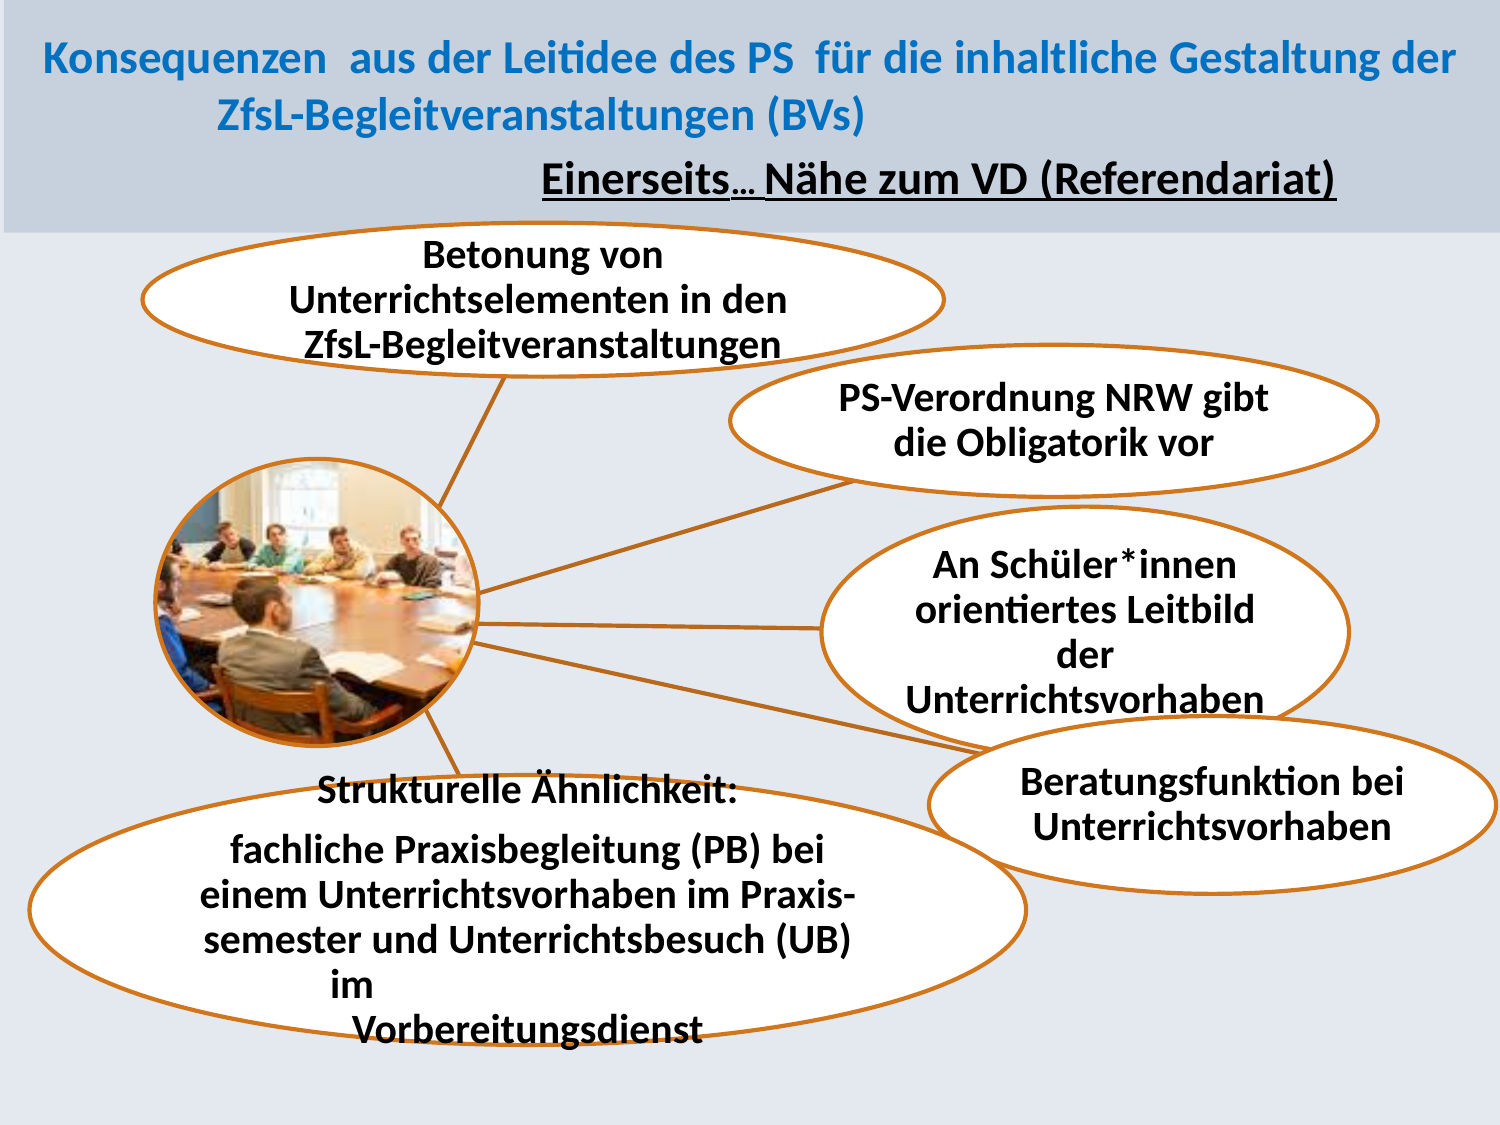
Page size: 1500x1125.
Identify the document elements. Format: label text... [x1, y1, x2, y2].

title Konsequenzen aus der Leitidee des PS für die inhaltliche Gestaltung der ZfsL-Begleitveranstaltungen (BVs) Einerseits… Nähe zum VD (Referendariat) [3, 0, 1500, 233]
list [0, 232, 1497, 1071]
